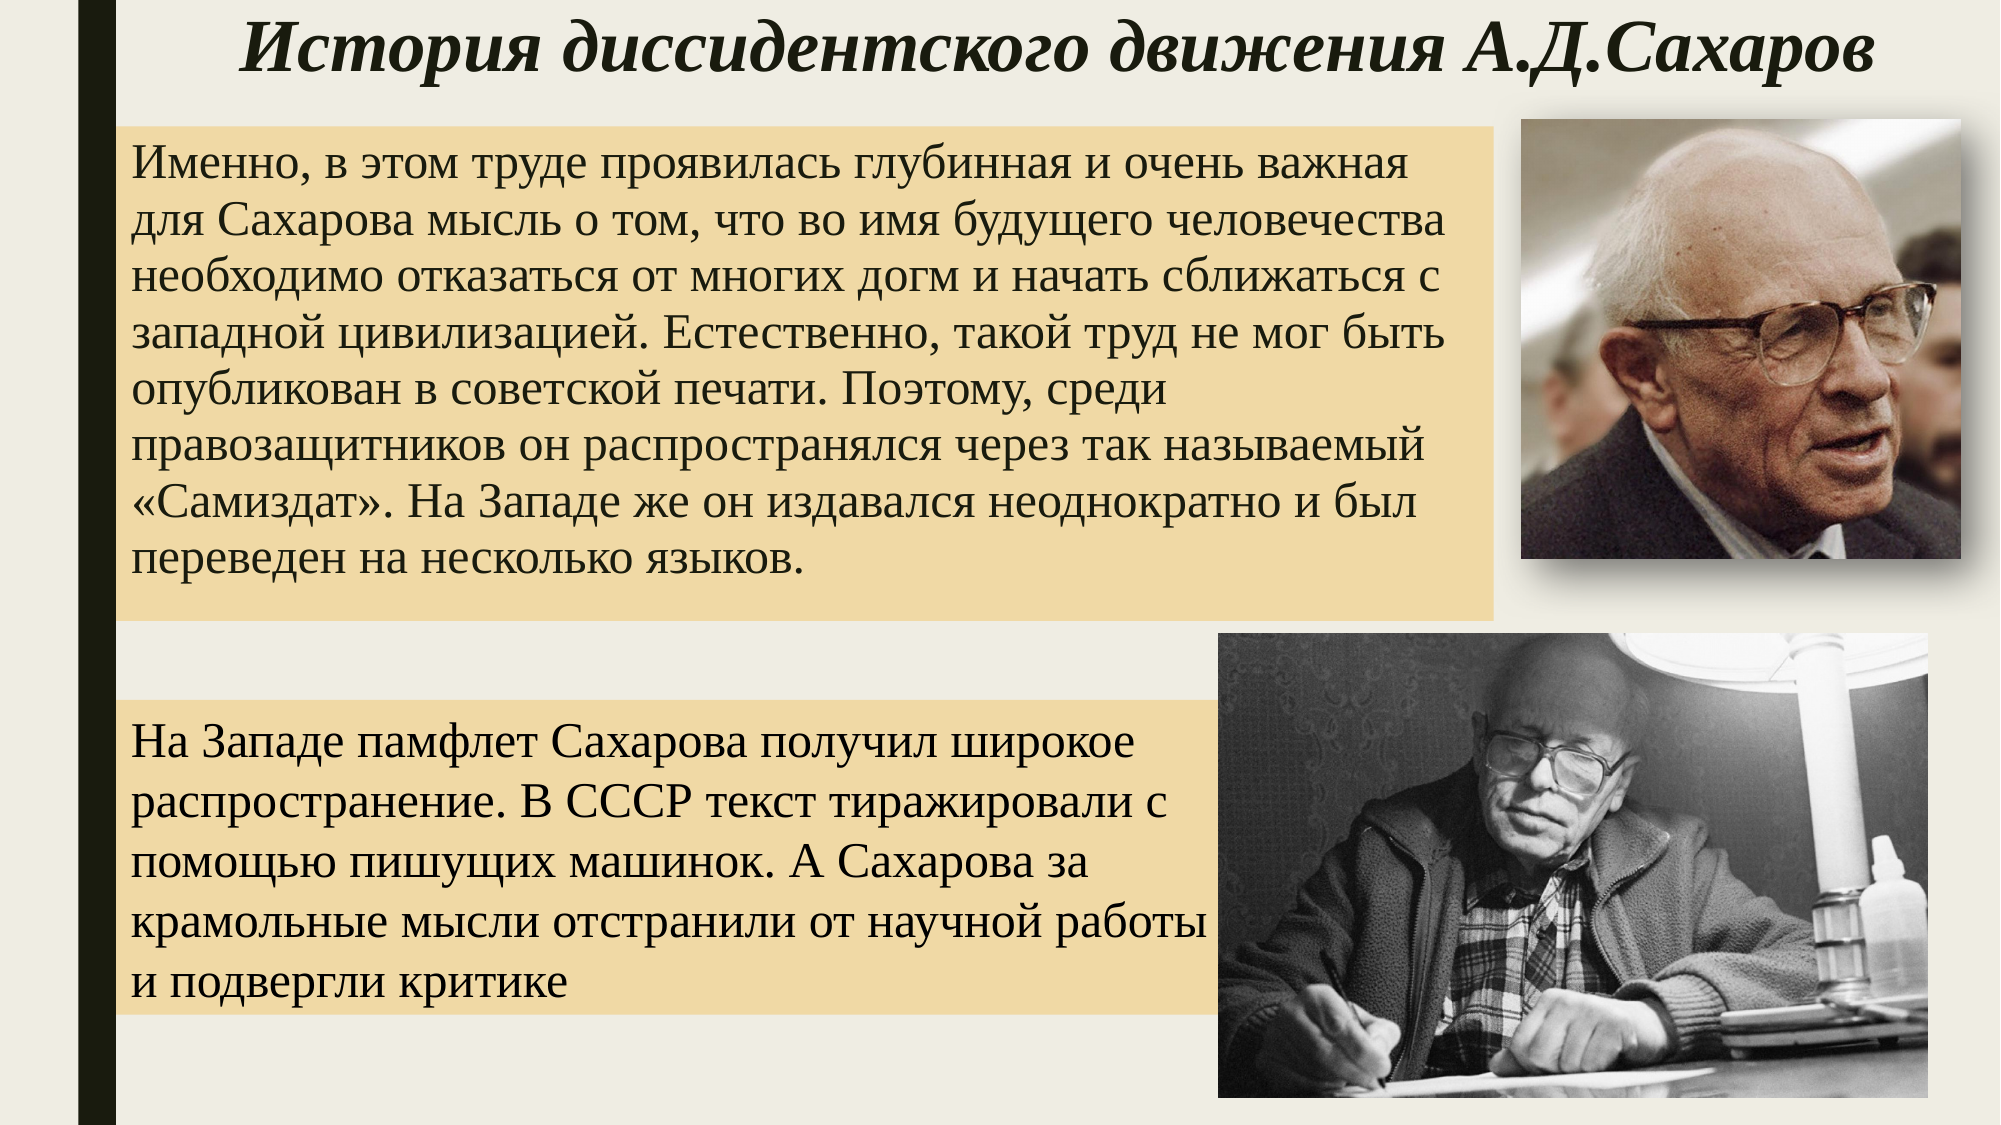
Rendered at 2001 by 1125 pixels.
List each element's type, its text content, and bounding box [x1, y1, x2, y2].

list Именно, в этом труде проявилась глубинная и очень важная для Сахарова мысль о том, что во имя будущего человечества необходимо отказаться от многих догм и начать сближаться с западной цивилизацией. Естественно, такой труд не мог быть опубликован в советской печати. Поэтому, среди правозащитников он распространялся через так называемый «Самиздат». На Западе же он издавался неоднократно и был переведен на несколько языков. [116, 126, 1494, 621]
picture [1521, 119, 1961, 559]
text_box На Западе памфлет Сахарова получил широкое распространение. В СССР текст тиражировали с помощью пишущих машинок. А Сахарова за крамольные мысли отстранили от научной работы и подвергли критике [116, 699, 1218, 1015]
picture [1218, 633, 1928, 1098]
title История диссидентского движения А.Д.Сахаров [116, 0, 2000, 127]
